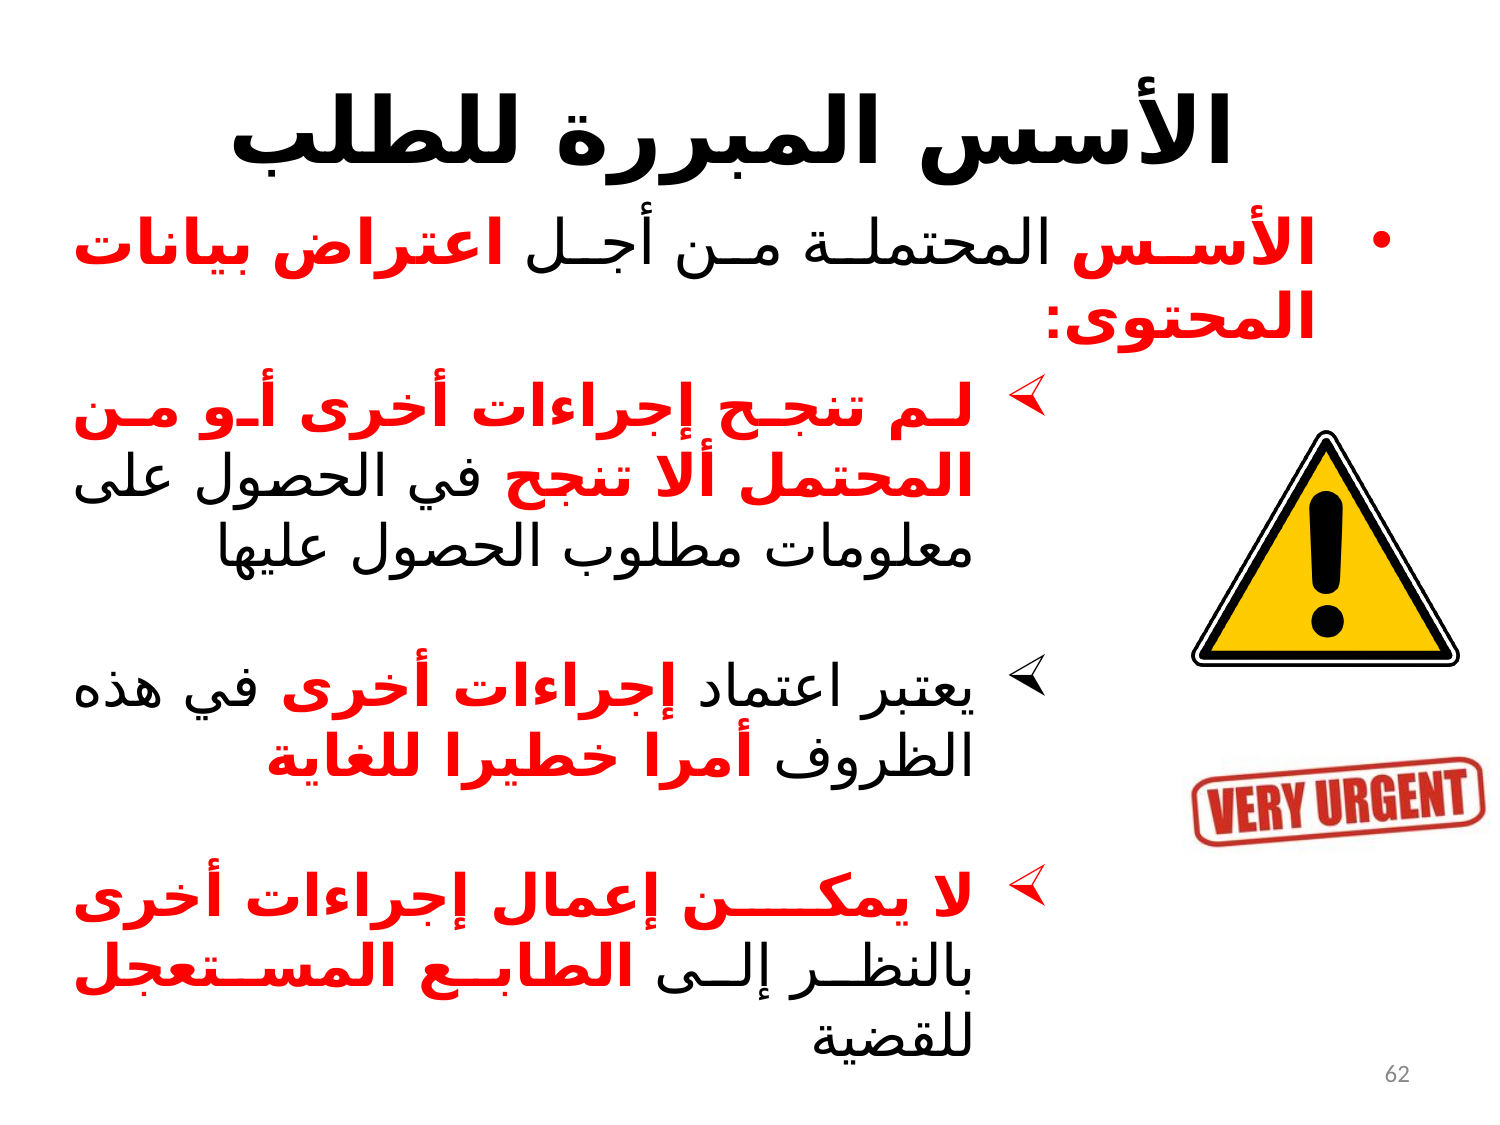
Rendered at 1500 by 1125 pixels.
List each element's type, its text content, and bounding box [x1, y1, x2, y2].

picture [1164, 699, 1500, 861]
text_box لم تنجح إجراءات أخرى أو من المحتمل ألا تنجح في الحصول على معلومات مطلوب الحصول عليها يعتبر اعتماد إجراءات أخرى في هذه الظروف أمرا خطيرا للغاية لا يمكن إعمال إجراءات أخرى بالنظر إلى الطابع المستعجل للقضية [57, 360, 1141, 1125]
text_box الأسس المحتملة من أجل اعتراض بيانات المحتوى: [57, 194, 1408, 359]
text_box [82, 213, 1460, 1089]
picture [1191, 430, 1461, 667]
title الأسس المبررة للطلب [57, 33, 1408, 194]
slide_number 62 [1141, 1042, 1425, 1103]
